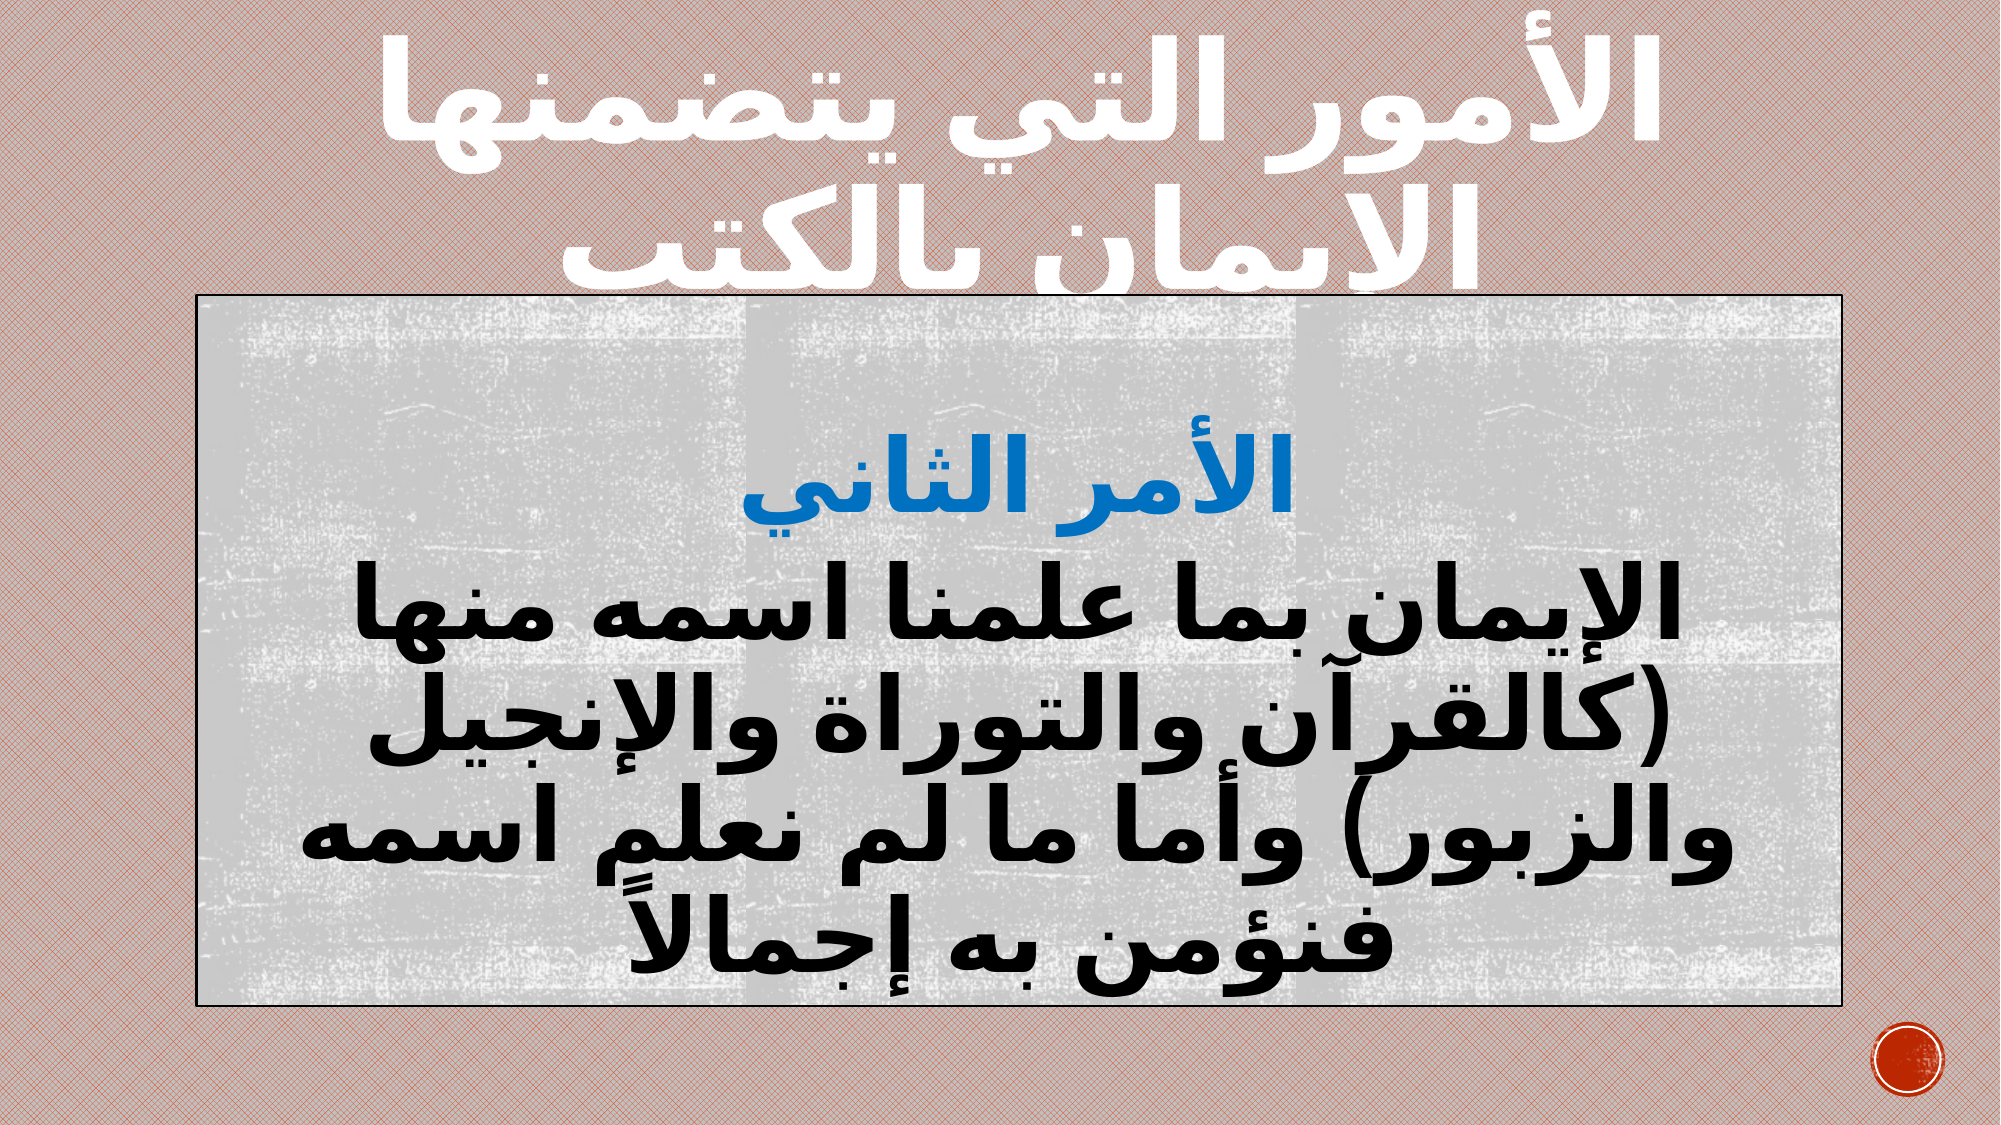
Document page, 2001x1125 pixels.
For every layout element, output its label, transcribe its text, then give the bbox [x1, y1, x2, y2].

list الأمر الثاني الإيمان بما علمنا اسمه منها (كالقرآن والتوراة والإنجيل والزبور) وأما ما لم نعلم اسمه فنؤمن به إجمالاً [195, 294, 1843, 1007]
title الأمور التي يتضمنها الإيمان بالكتب [232, 44, 1813, 294]
